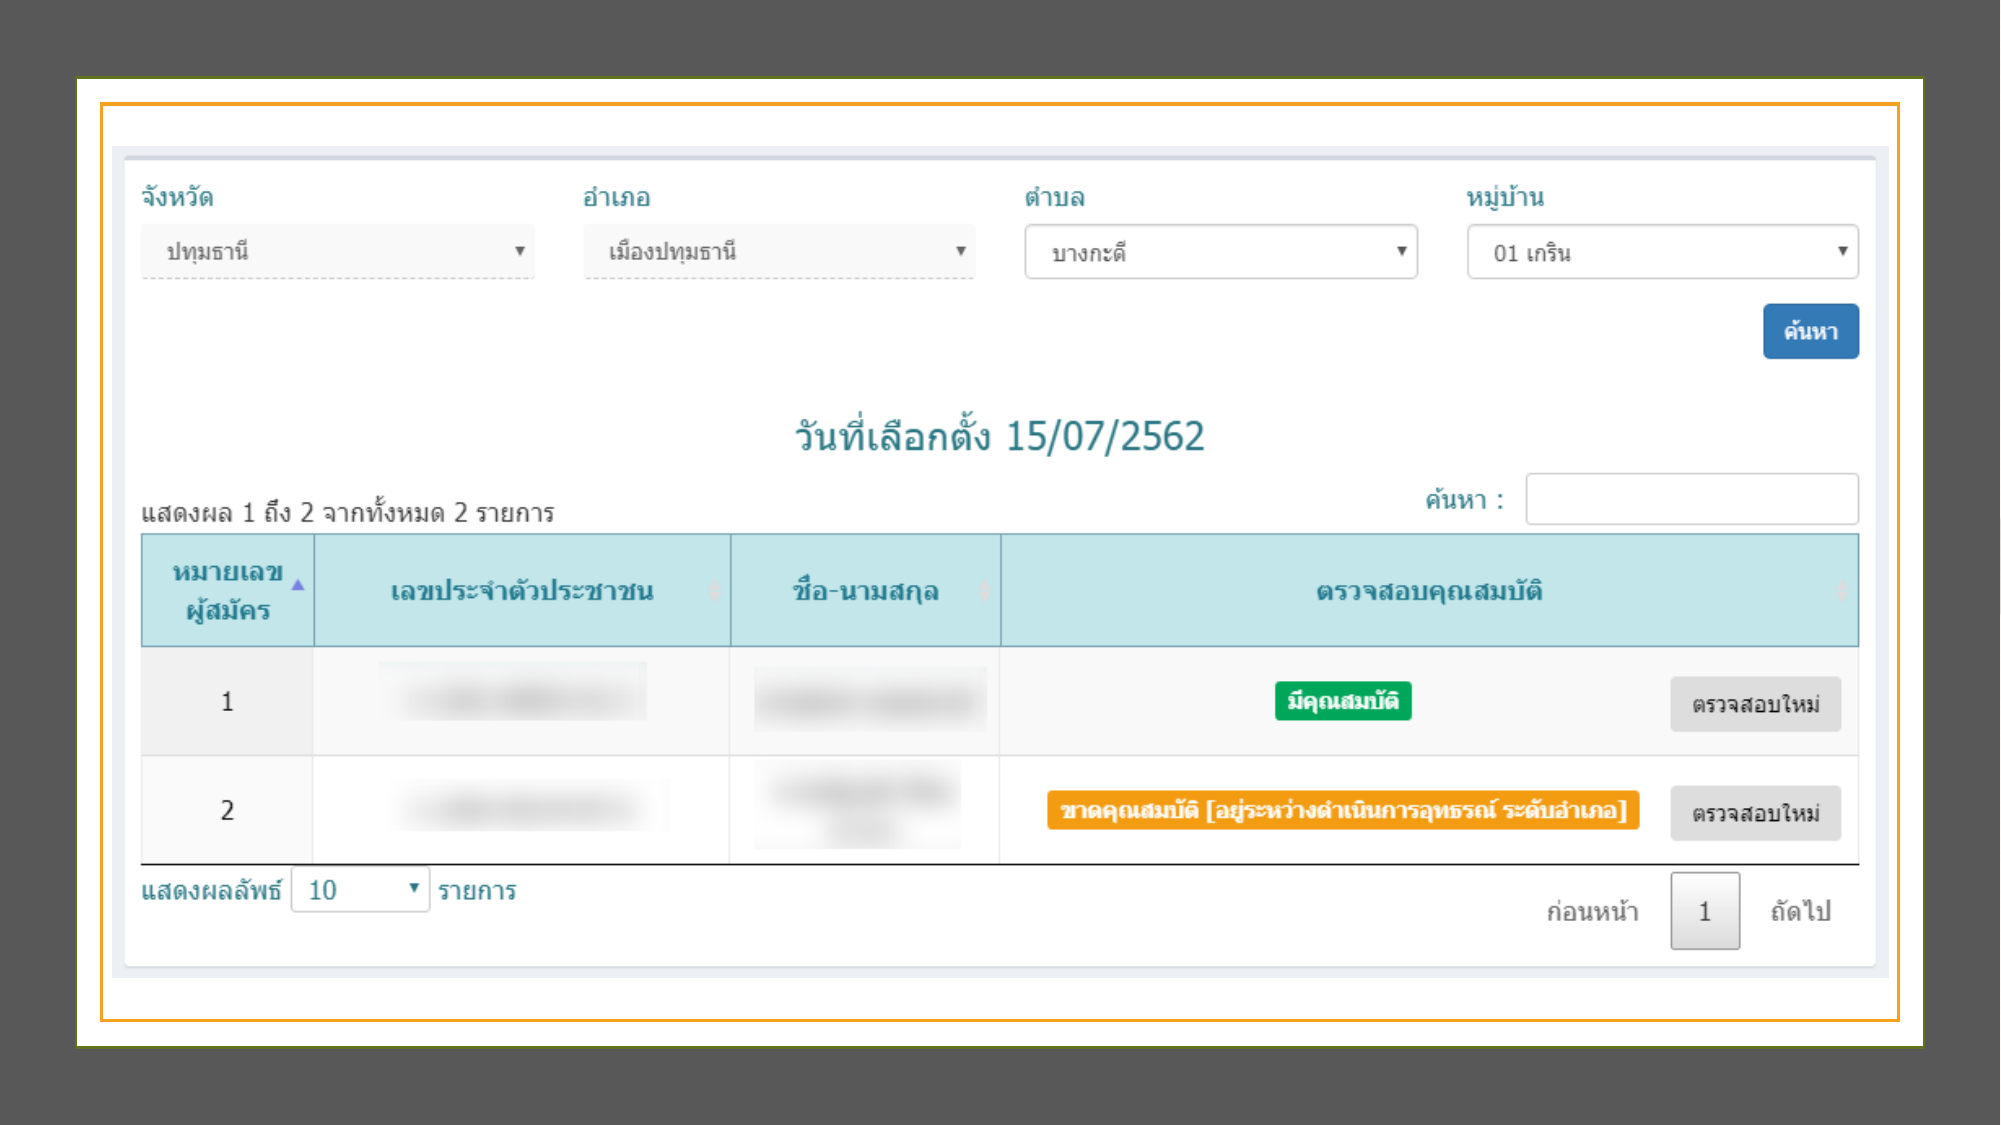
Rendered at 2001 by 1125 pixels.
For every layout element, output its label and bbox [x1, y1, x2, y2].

text_box [0, 0, 2000, 1125]
picture [111, 146, 1890, 979]
